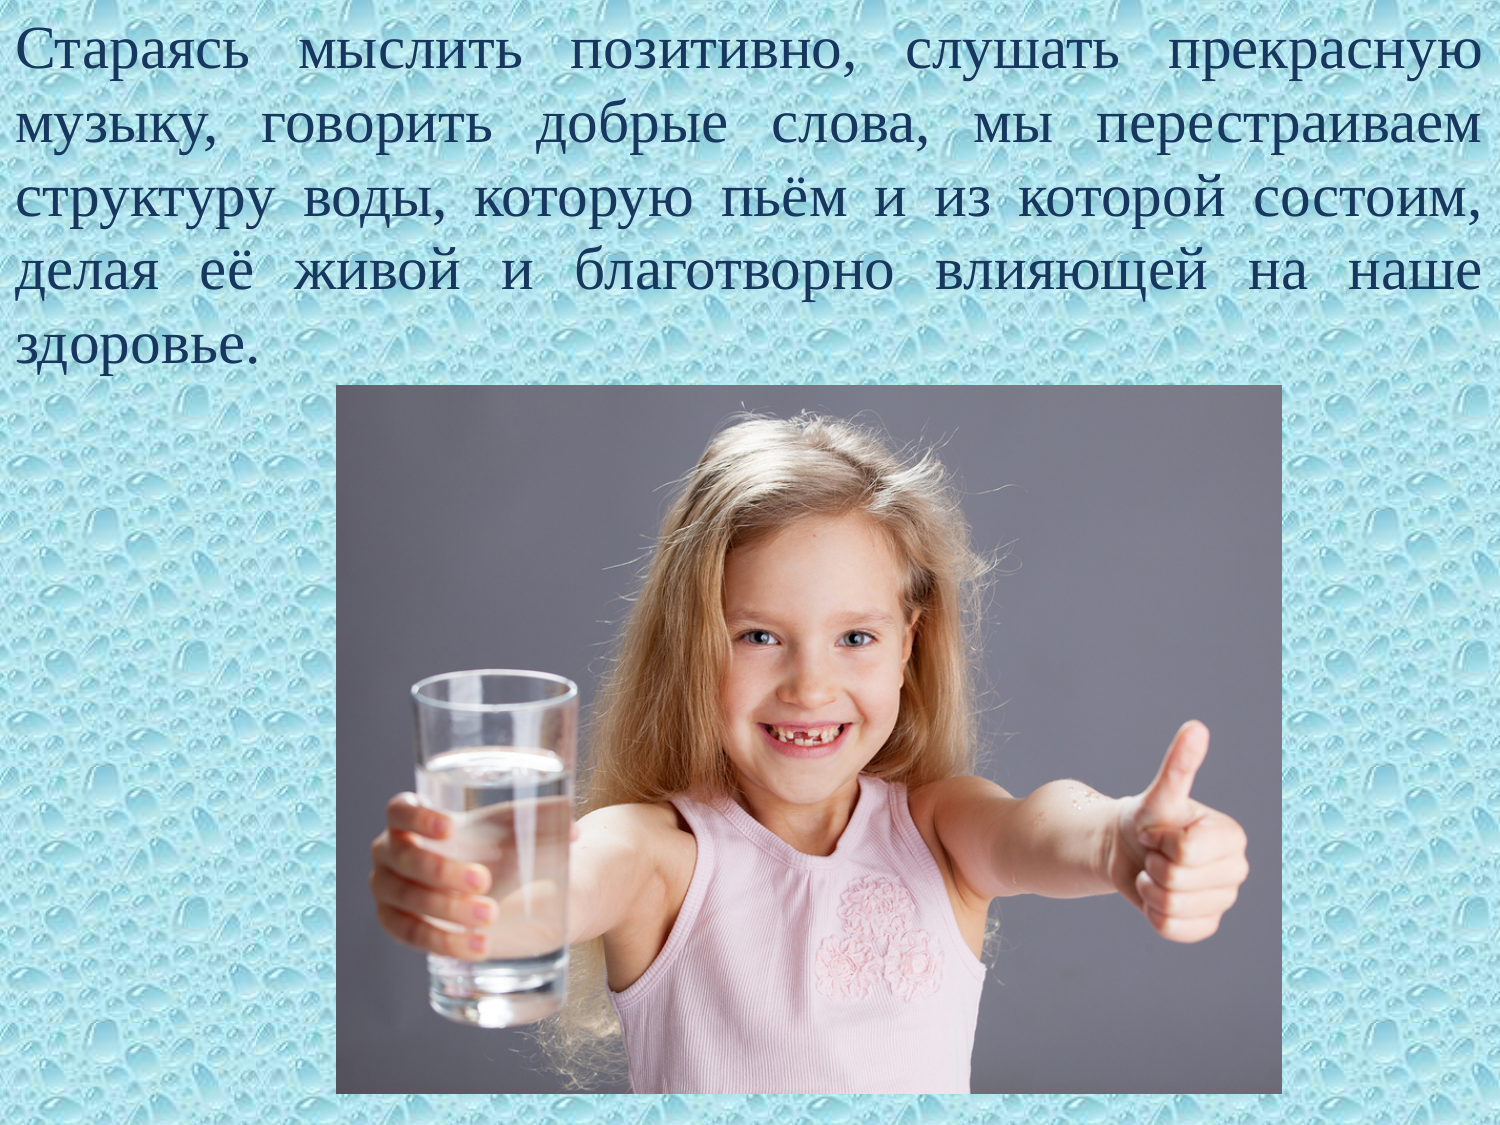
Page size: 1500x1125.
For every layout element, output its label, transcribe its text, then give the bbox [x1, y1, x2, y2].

picture [0, 385, 1500, 1125]
list Стараясь мыслить позитивно, слушать прекрасную музыку, говорить добрые слова, мы перестраиваем структуру воды, которую пьём и из которой состоим, делая её живой и благотворно влияющей на наше здоровье. [0, 0, 1500, 386]
